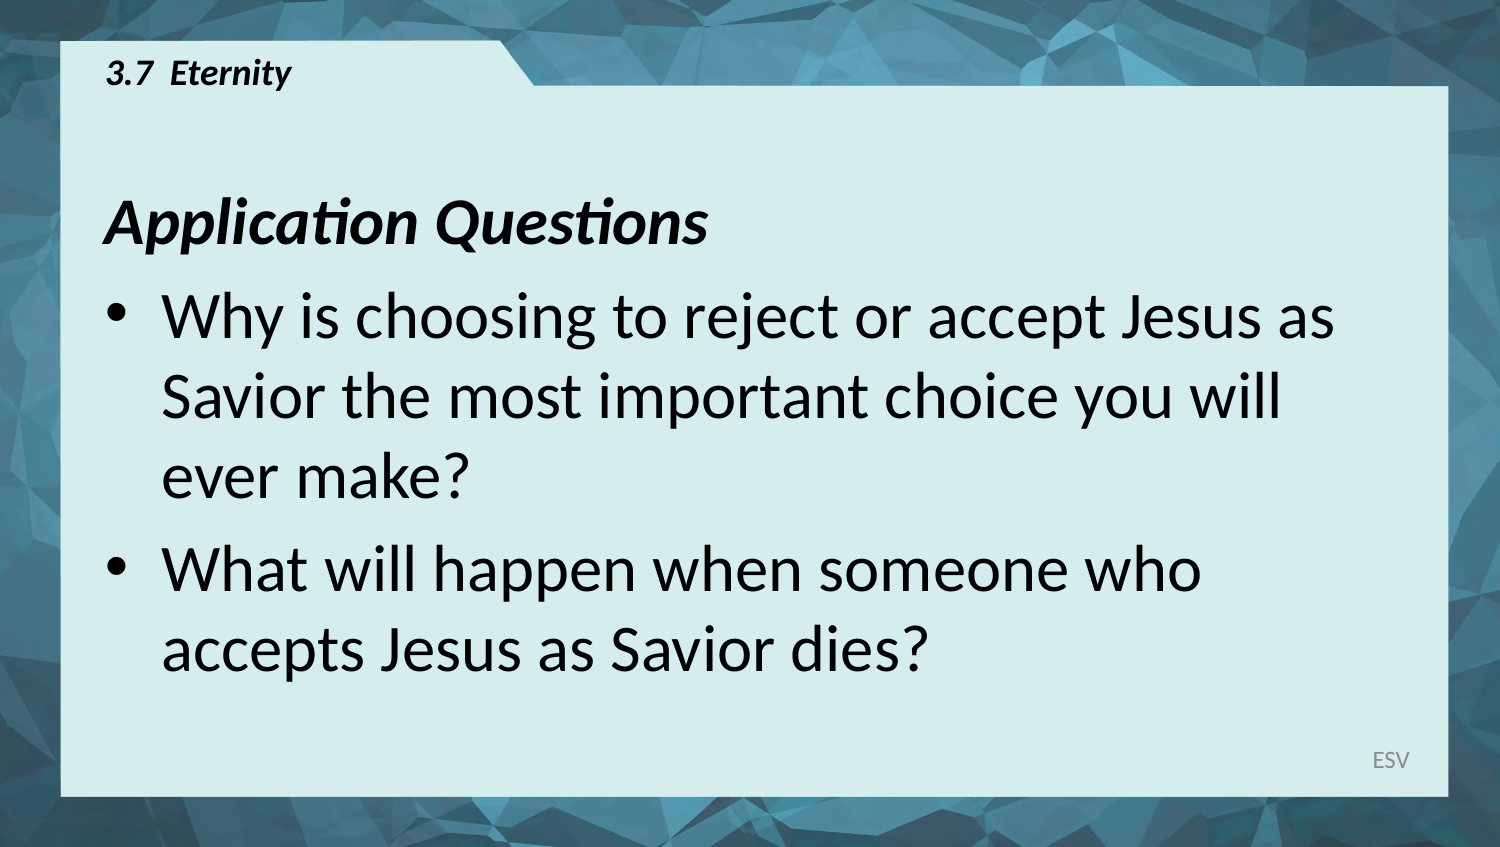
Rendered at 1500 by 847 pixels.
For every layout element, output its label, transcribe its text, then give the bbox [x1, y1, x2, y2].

footer ESV [950, 736, 1425, 782]
title 3.7 Eternity [89, 33, 1420, 108]
picture [0, 0, 1500, 847]
list Application Questions Why is choosing to reject or accept Jesus as Savior the most important choice you will ever make? What will happen when someone who accepts Jesus as Savior dies? [89, 141, 1403, 722]
